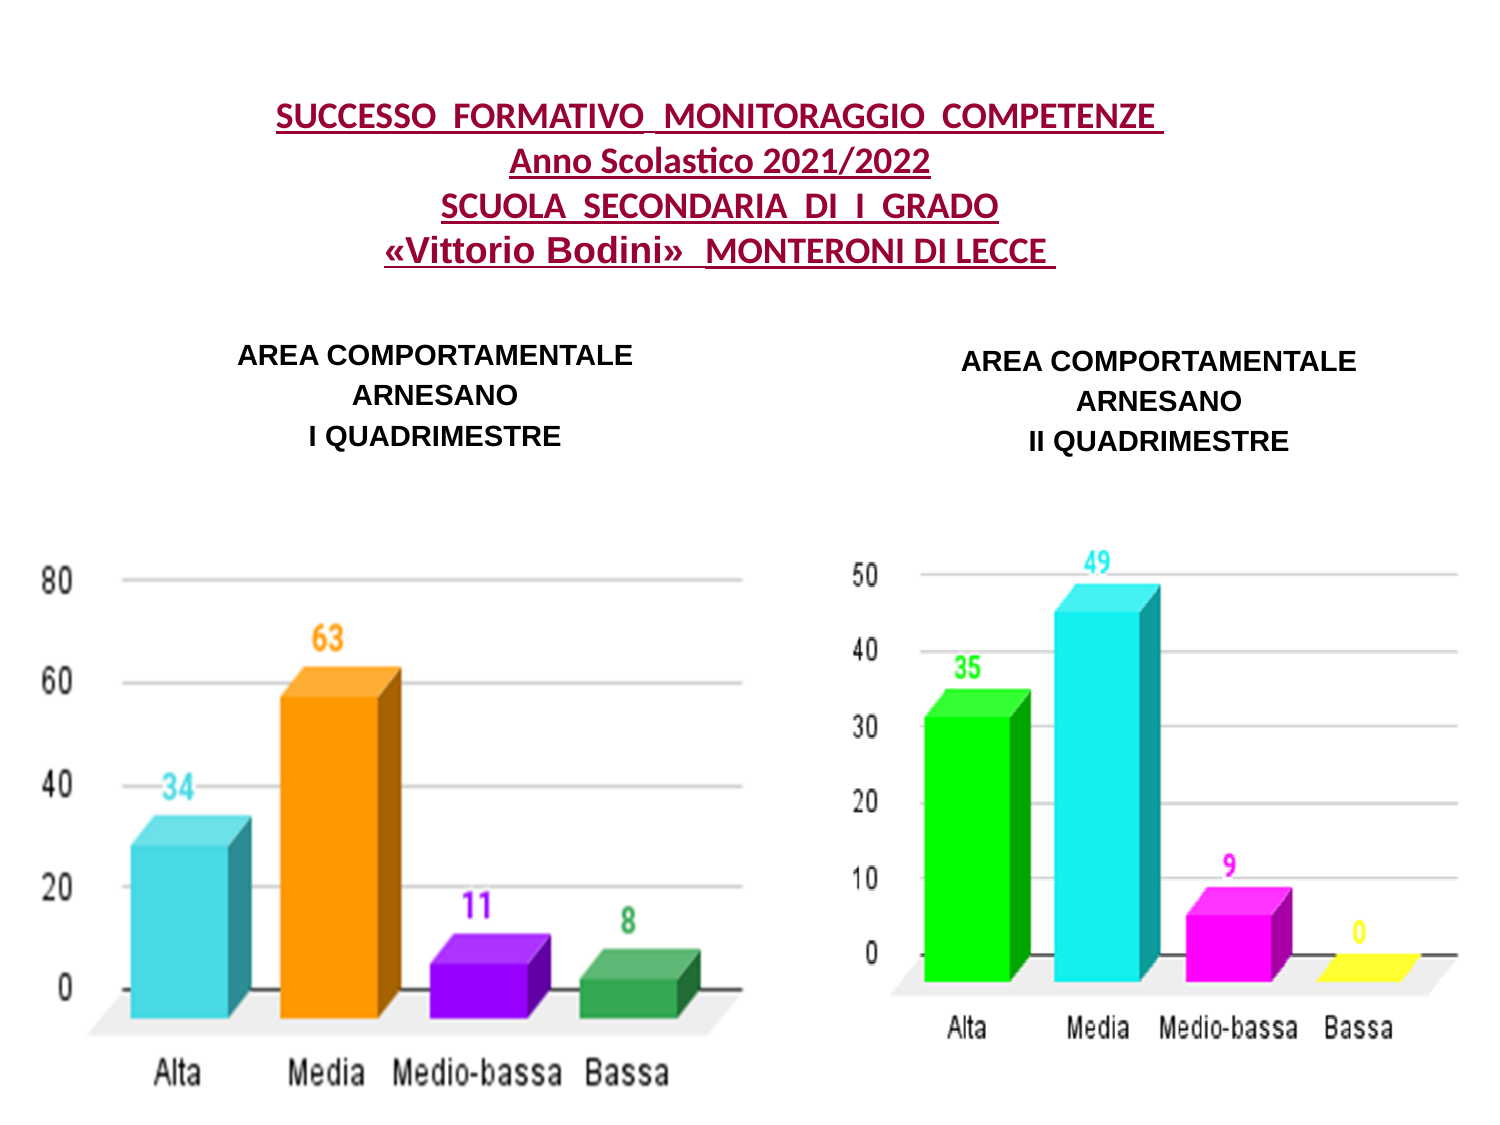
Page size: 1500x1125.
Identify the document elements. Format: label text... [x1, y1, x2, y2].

title SUCCESSO FORMATIVO MONITORAGGIO COMPETENZE Anno Scolastico 2021/2022 SCUOLA SECONDARIA DI I GRADO «Vittorio Bodini» MONTERONI DI LECCE [50, 59, 1390, 303]
text_box AREA COMPORTAMENTALE ARNESANO II QUADRIMESTRE [913, 321, 1406, 473]
picture [0, 530, 766, 1125]
text_box AREA COMPORTAMENTALE ARNESANO I QUADRIMESTRE [192, 316, 678, 467]
picture [816, 530, 1478, 1075]
